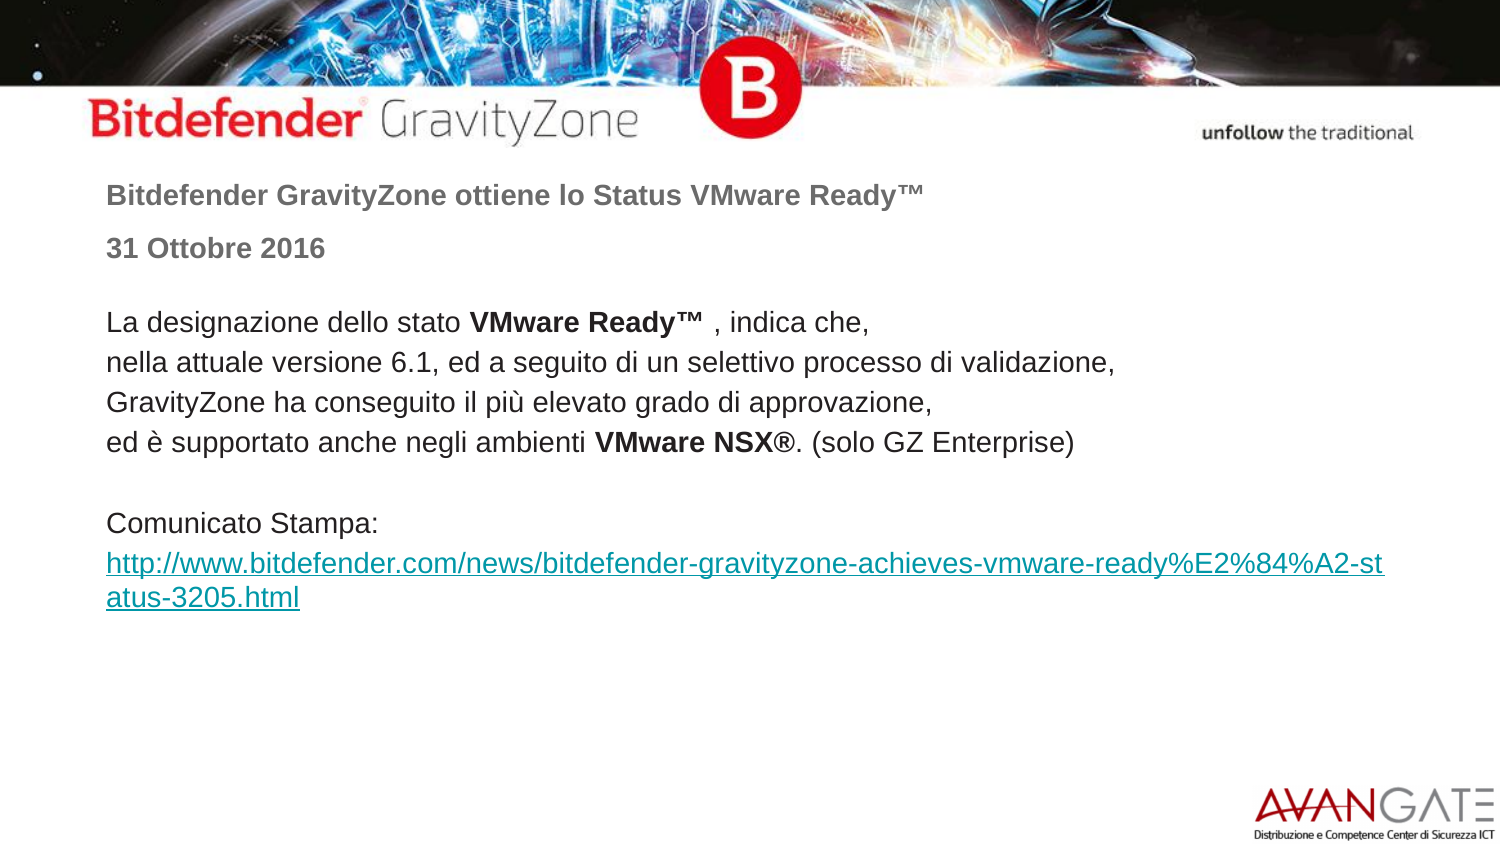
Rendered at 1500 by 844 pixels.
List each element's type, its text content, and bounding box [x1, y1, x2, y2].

text_box Bitdefender GravityZone ottiene lo Status VMware Ready™ 31 Ottobre 2016 La designazione dello stato VMware Ready™ , indica che, nella attuale versione 6.1, ed a seguito di un selettivo processo di validazione, GravityZone ha conseguito il più elevato grado di approvazione, ed è supportato anche negli ambienti VMware NSX®. (solo GZ Enterprise) Comunicato Stampa: http://www.bitdefender.com/news/bitdefender-gravityzone-achieves-vmware-ready%E2%84%A2-status-3205.html [91, 156, 1416, 786]
picture [1251, 785, 1500, 844]
picture [0, 0, 1500, 149]
